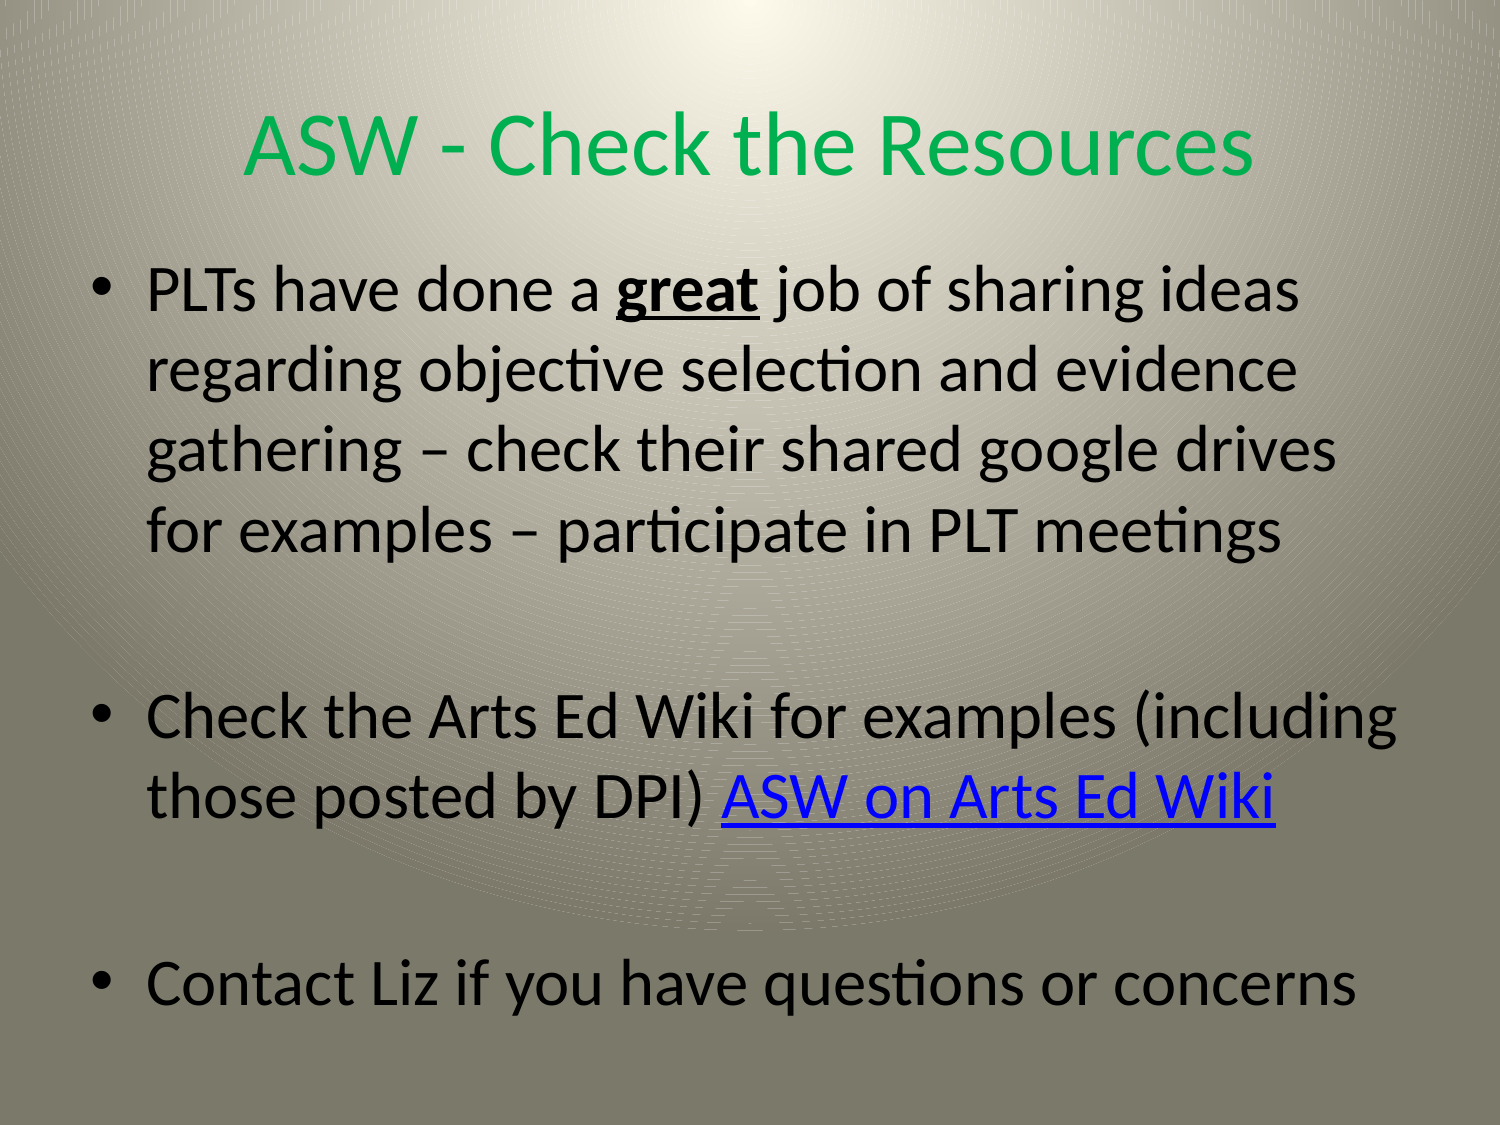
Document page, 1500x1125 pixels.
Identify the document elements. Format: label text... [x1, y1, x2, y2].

title ASW - Check the Resources [75, 45, 1425, 233]
list PLTs have done a great job of sharing ideas regarding objective selection and evidence gathering – check their shared google drives for examples – participate in PLT meetings Check the Arts Ed Wiki for examples (including those posted by DPI) ASW on Arts Ed Wiki Contact Liz if you have questions or concerns [75, 237, 1425, 1125]
